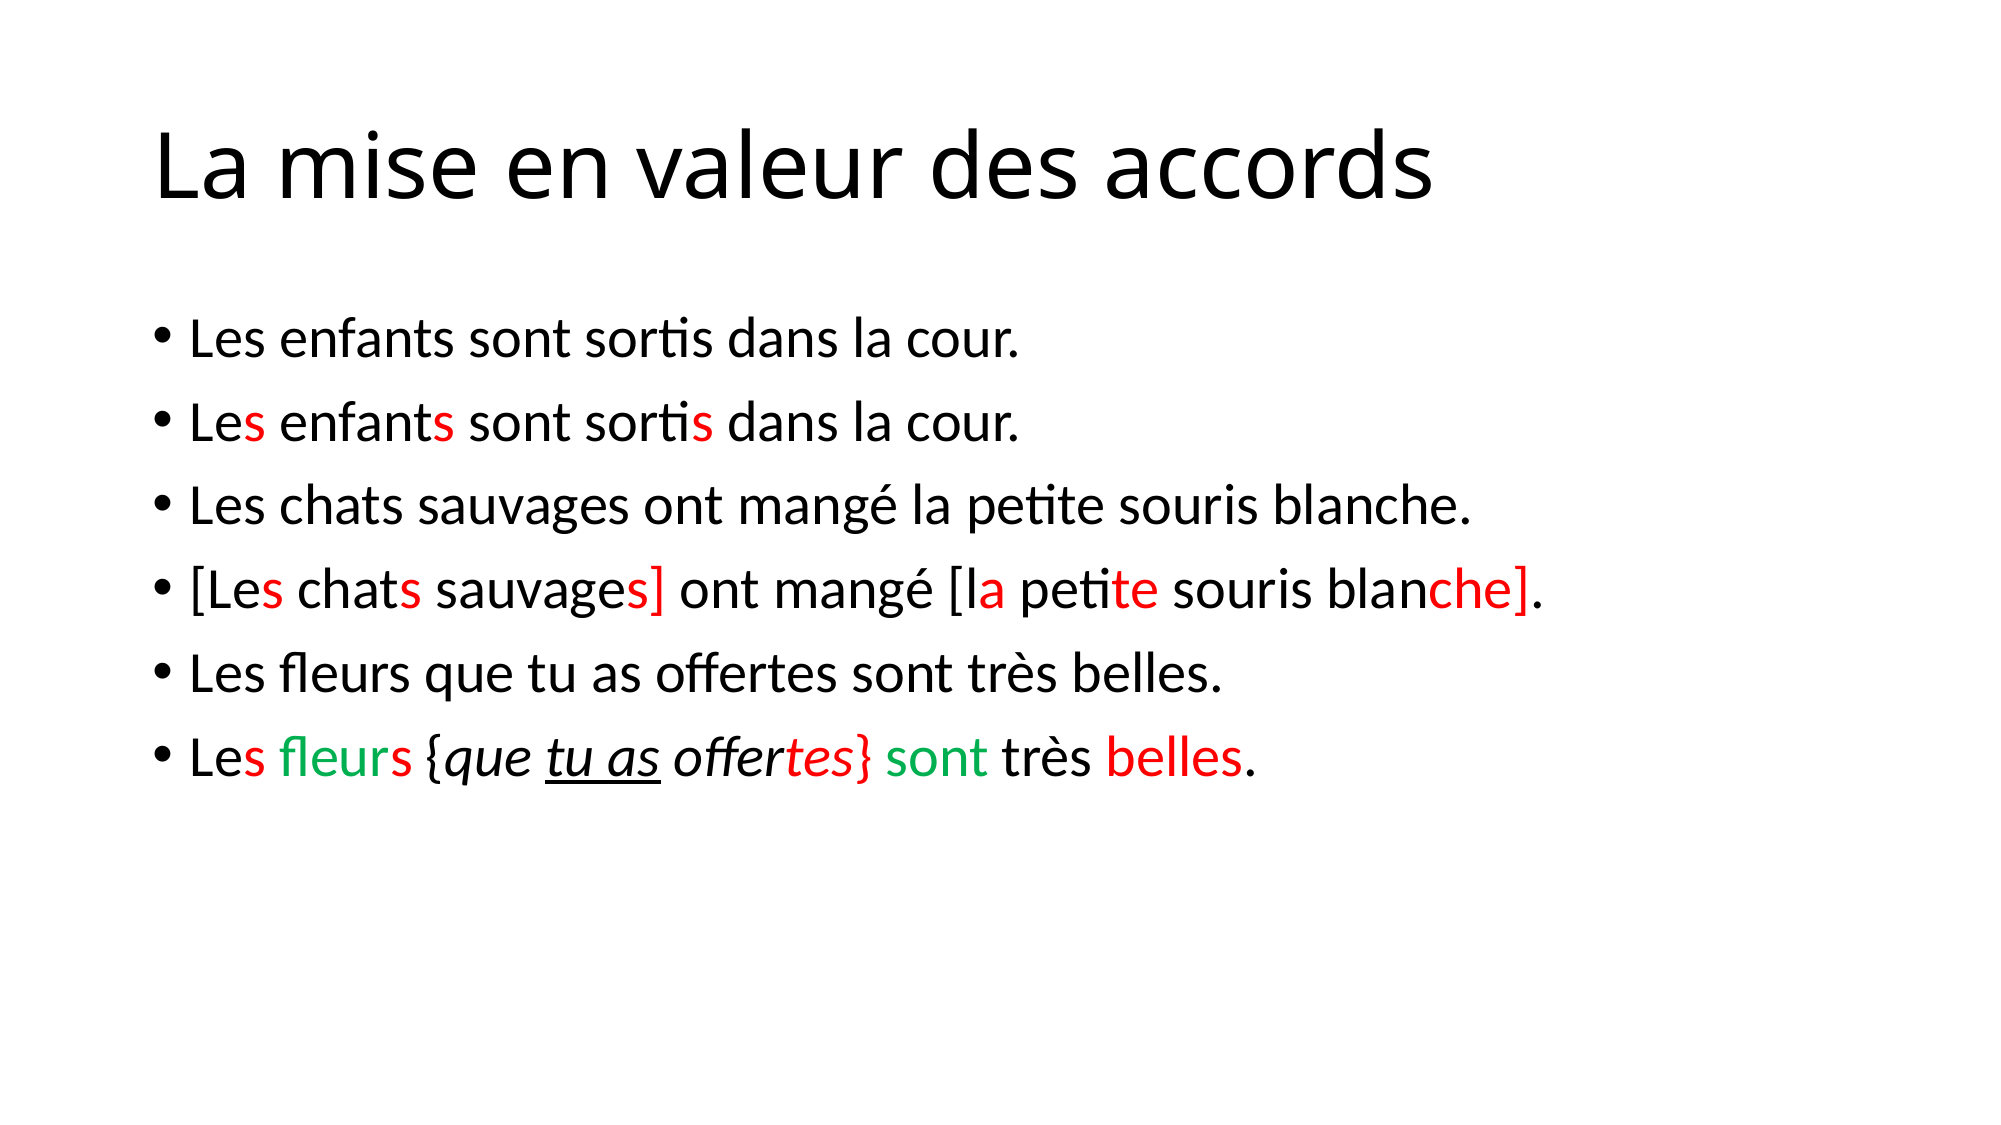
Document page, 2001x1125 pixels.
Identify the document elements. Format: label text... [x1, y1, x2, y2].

title La mise en valeur des accords [137, 59, 1863, 278]
list Les enfants sont sortis dans la cour. Les enfants sont sortis dans la cour. Les chats sauvages ont mangé la petite souris blanche. [Les chats sauvages] ont mangé [la petite souris blanche]. Les fleurs que tu as offertes sont très belles. Les fleurs {que tu as offertes} sont très belles. [137, 299, 1863, 1014]
